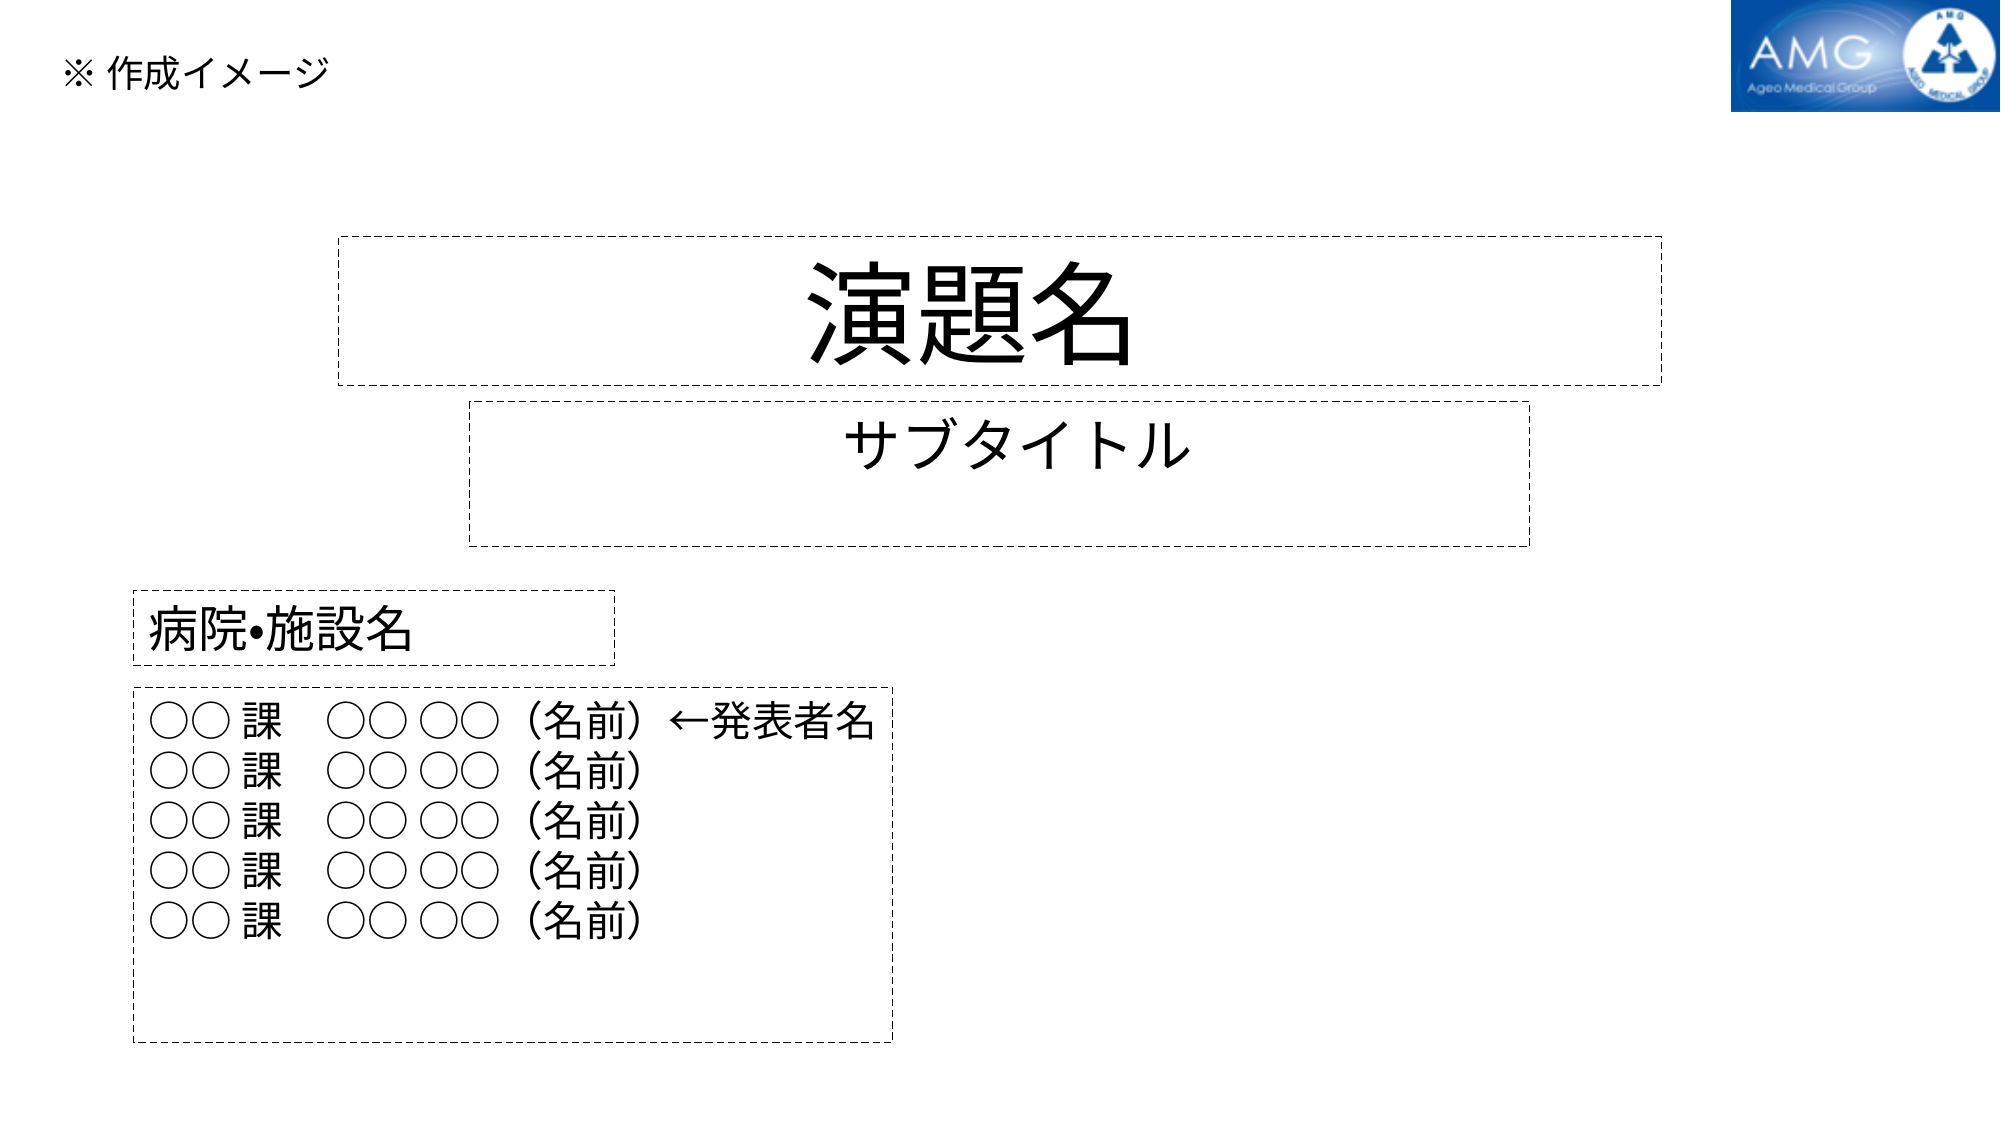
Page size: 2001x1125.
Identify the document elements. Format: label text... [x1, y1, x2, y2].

text_box 病院・施設名 [133, 590, 615, 666]
picture [1731, 0, 2000, 112]
text_box サブタイトル [469, 401, 1530, 547]
text_box 演題名 [338, 236, 1662, 386]
text_box ○○課 ○○ ○○（名前）←発表者名 ○○課 ○○ ○○（名前） ○○課 ○○ ○○（名前） ○○課 ○○ ○○（名前） ○○課 ○○ ○○（名前） [133, 687, 893, 1043]
text_box ※作成イメージ [45, 42, 527, 103]
